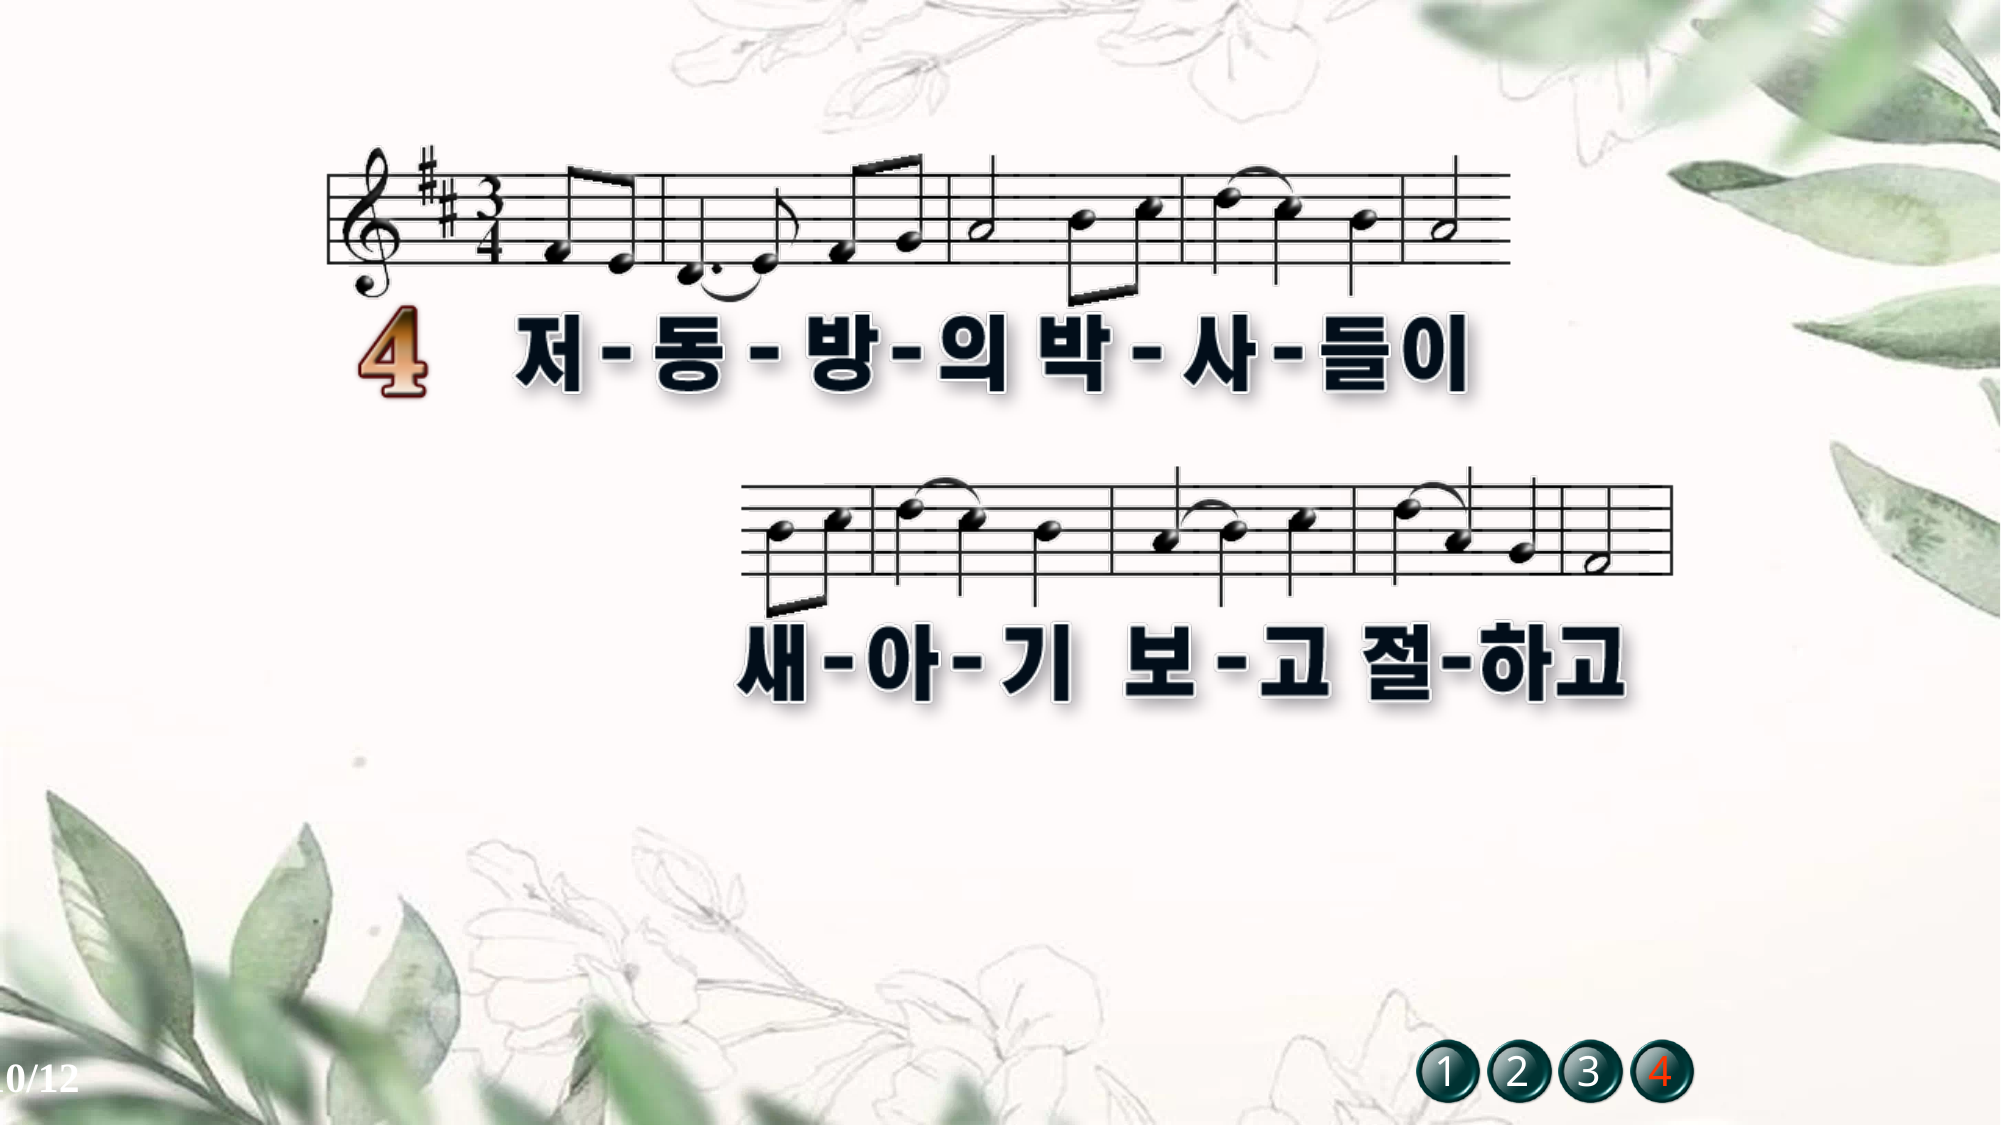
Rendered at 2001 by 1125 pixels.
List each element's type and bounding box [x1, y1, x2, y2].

text_box [1484, 1035, 1555, 1106]
picture [0, 0, 2001, 1125]
text_box [1627, 1035, 1697, 1106]
text_box [1413, 1035, 1484, 1106]
text_box [1555, 1035, 1626, 1106]
